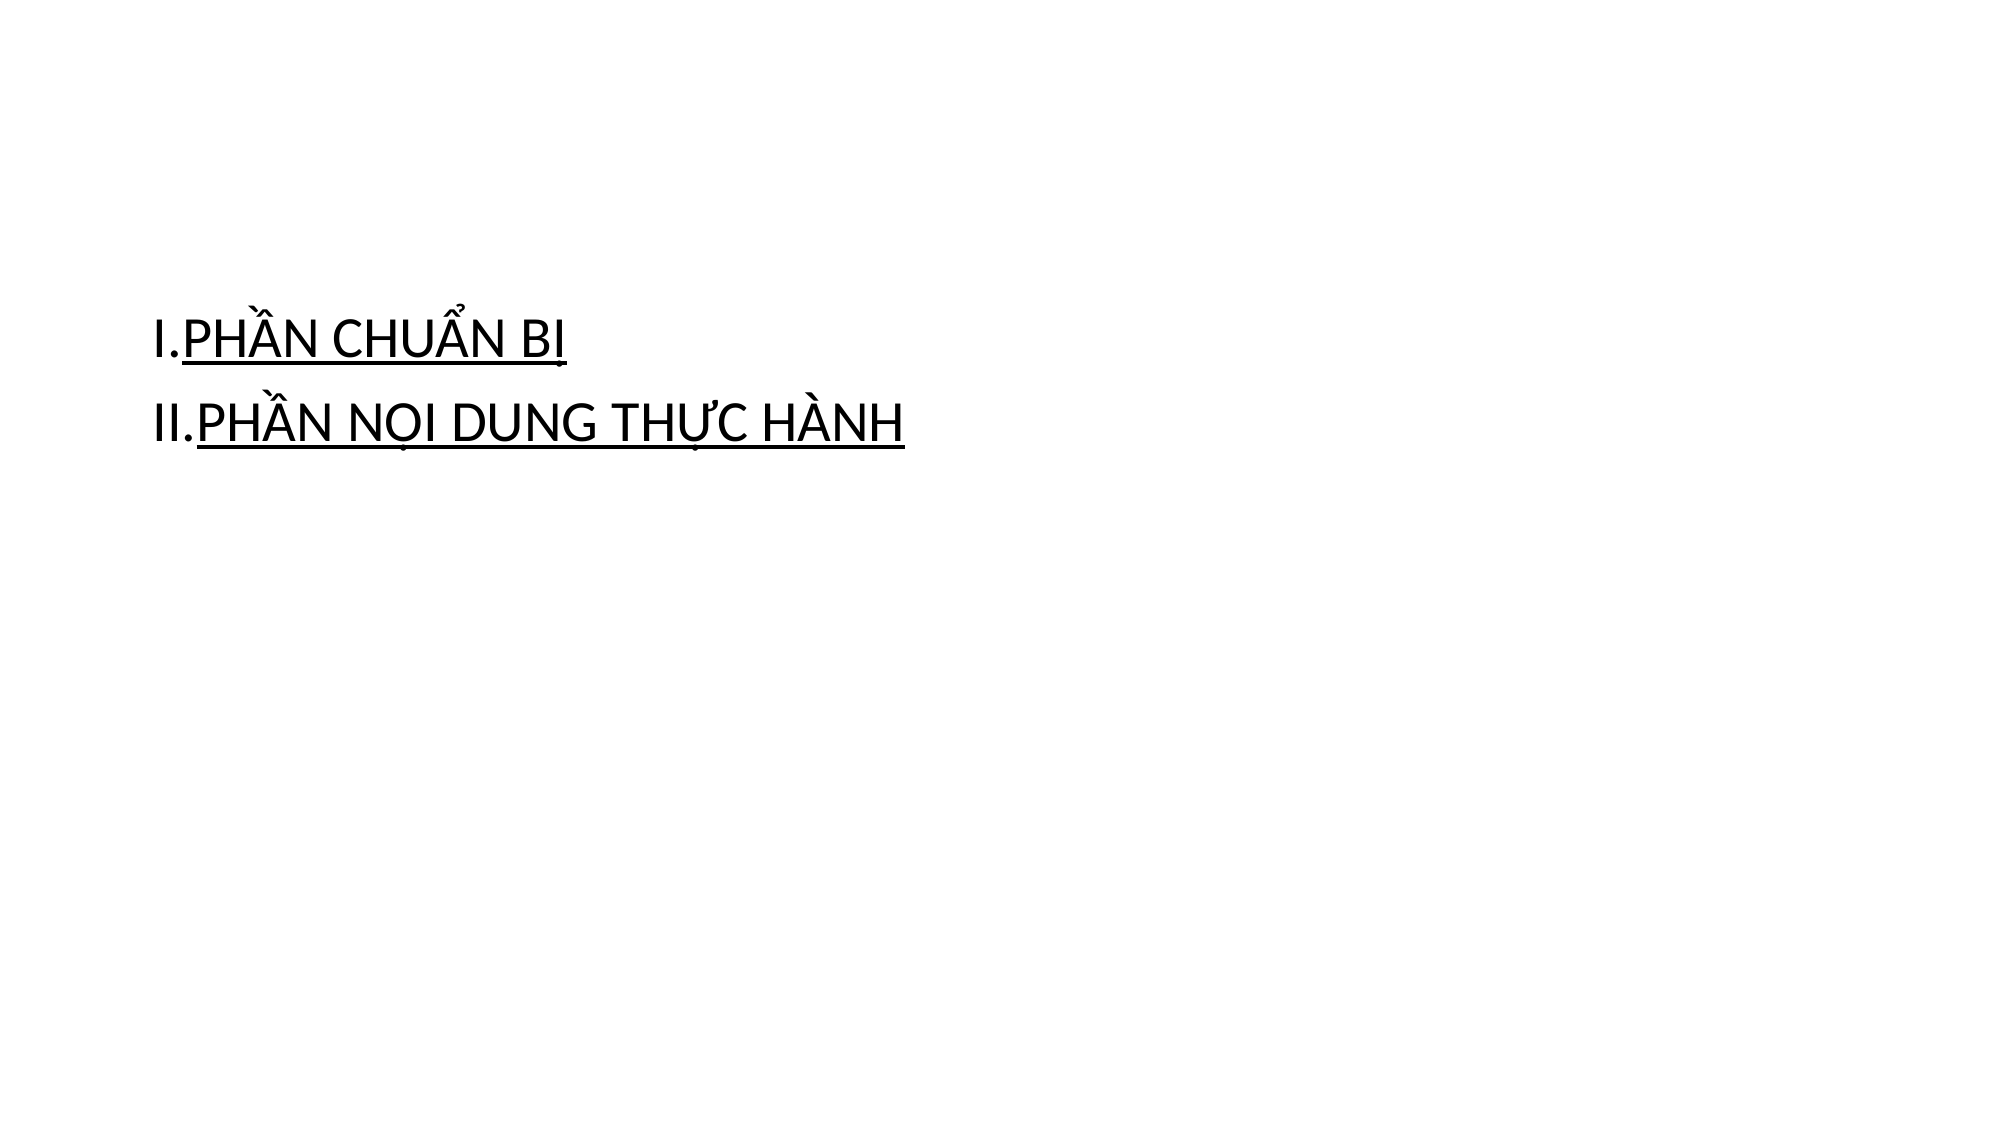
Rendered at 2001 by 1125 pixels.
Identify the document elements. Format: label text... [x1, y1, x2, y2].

list I.PHẦN CHUẨN BỊ II.PHẦN NỘI DUNG THỰC HÀNH [137, 299, 1863, 1014]
